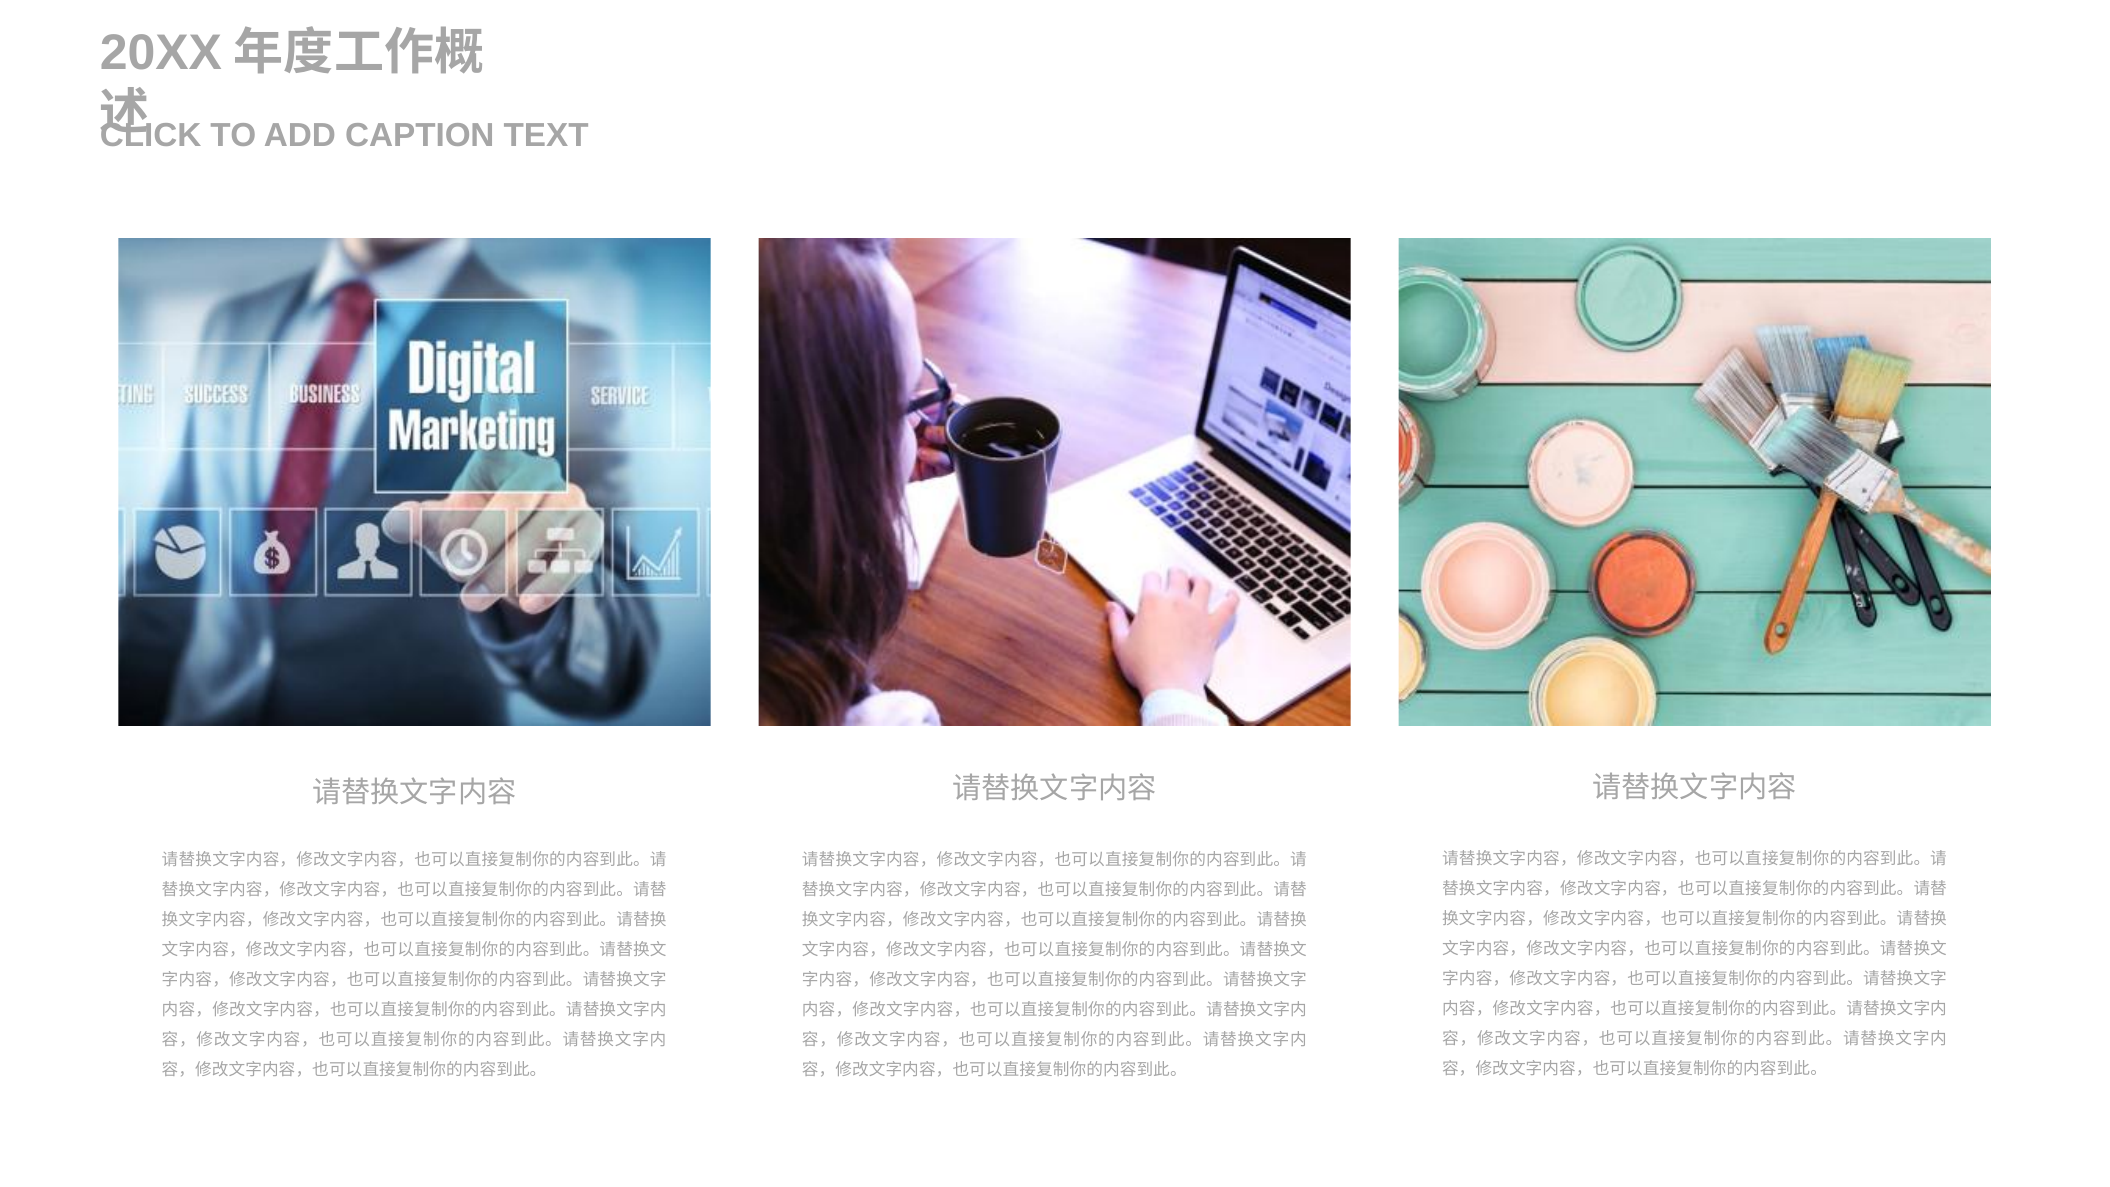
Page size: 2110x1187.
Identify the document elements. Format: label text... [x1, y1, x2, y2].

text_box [1441, 768, 1948, 1081]
text_box [1398, 238, 1992, 726]
text_box 20XX年度工作概述 [99, 19, 534, 113]
text_box [758, 238, 1352, 726]
text_box CLICK TO ADD CAPTION TEXT [99, 113, 629, 154]
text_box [161, 773, 668, 1082]
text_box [801, 769, 1308, 1082]
text_box [117, 238, 712, 726]
